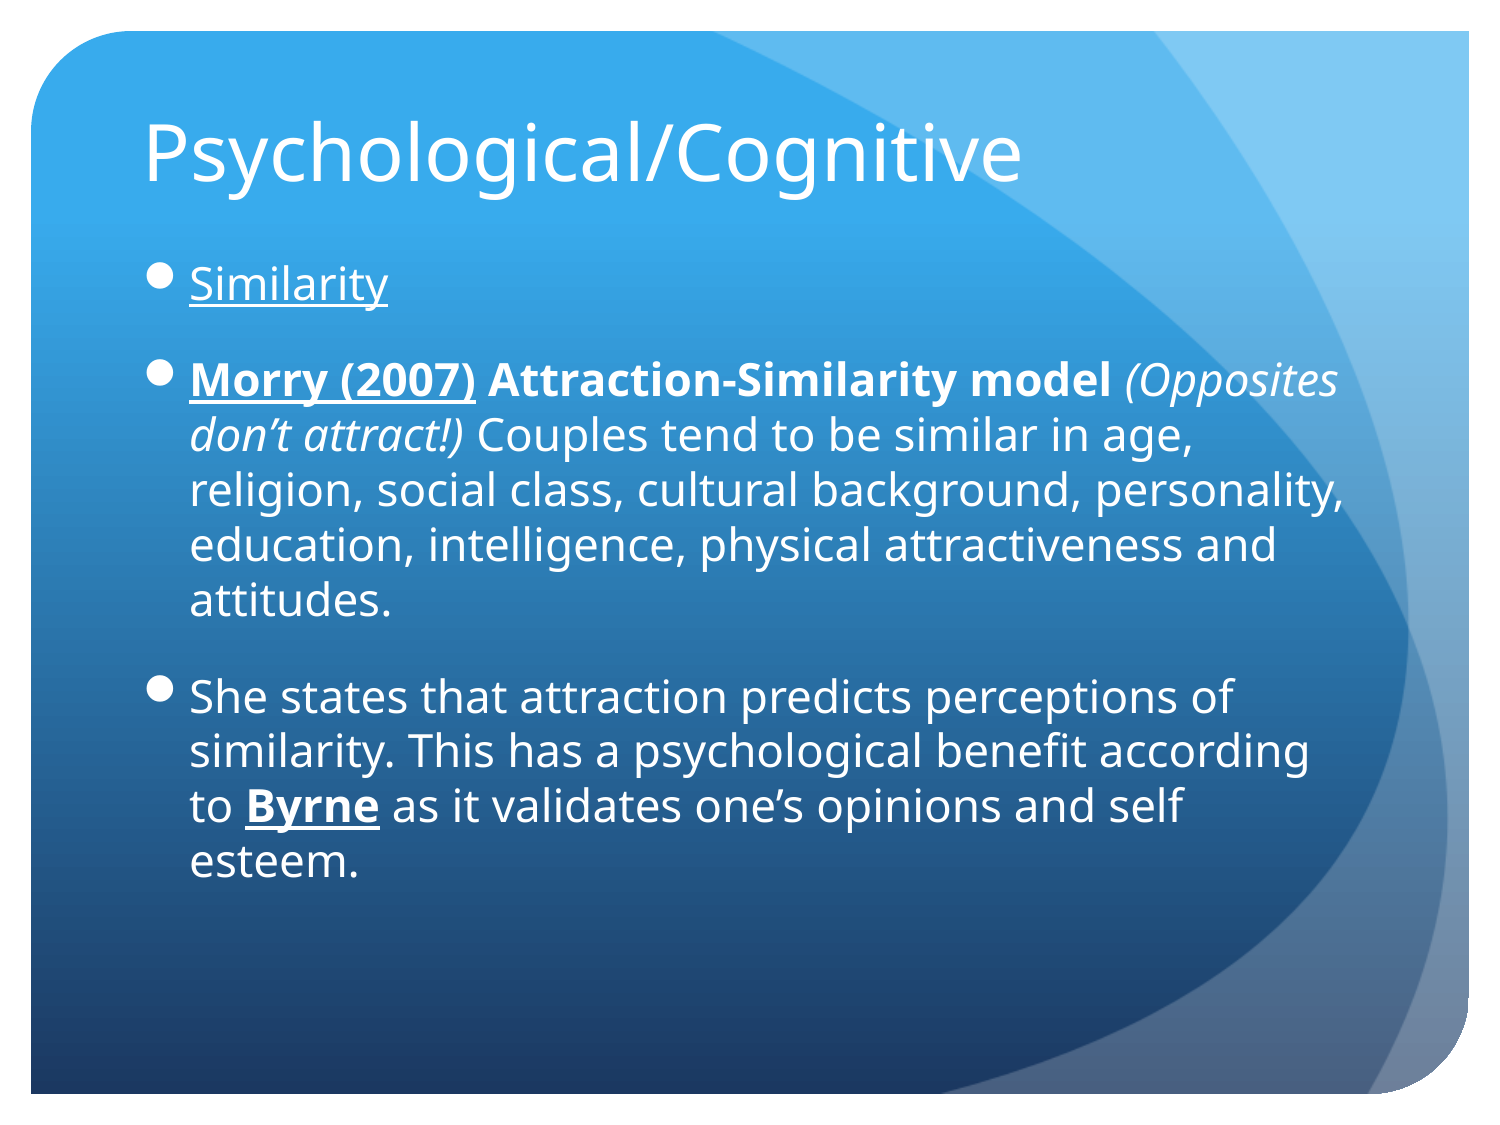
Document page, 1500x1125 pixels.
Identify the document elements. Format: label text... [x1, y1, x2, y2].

picture [24, 30, 1473, 1094]
title Psychological/Cognitive [127, 62, 1372, 246]
list Similarity Morry (2007) Attraction-Similarity model (Opposites don’t attract!) Couples tend to be similar in age, religion, social class, cultural background, personality, education, intelligence, physical attractiveness and attitudes. She states that attraction predicts perceptions of similarity. This has a psychological benefit according to Byrne as it validates one’s opinions and self esteem. [127, 246, 1372, 980]
